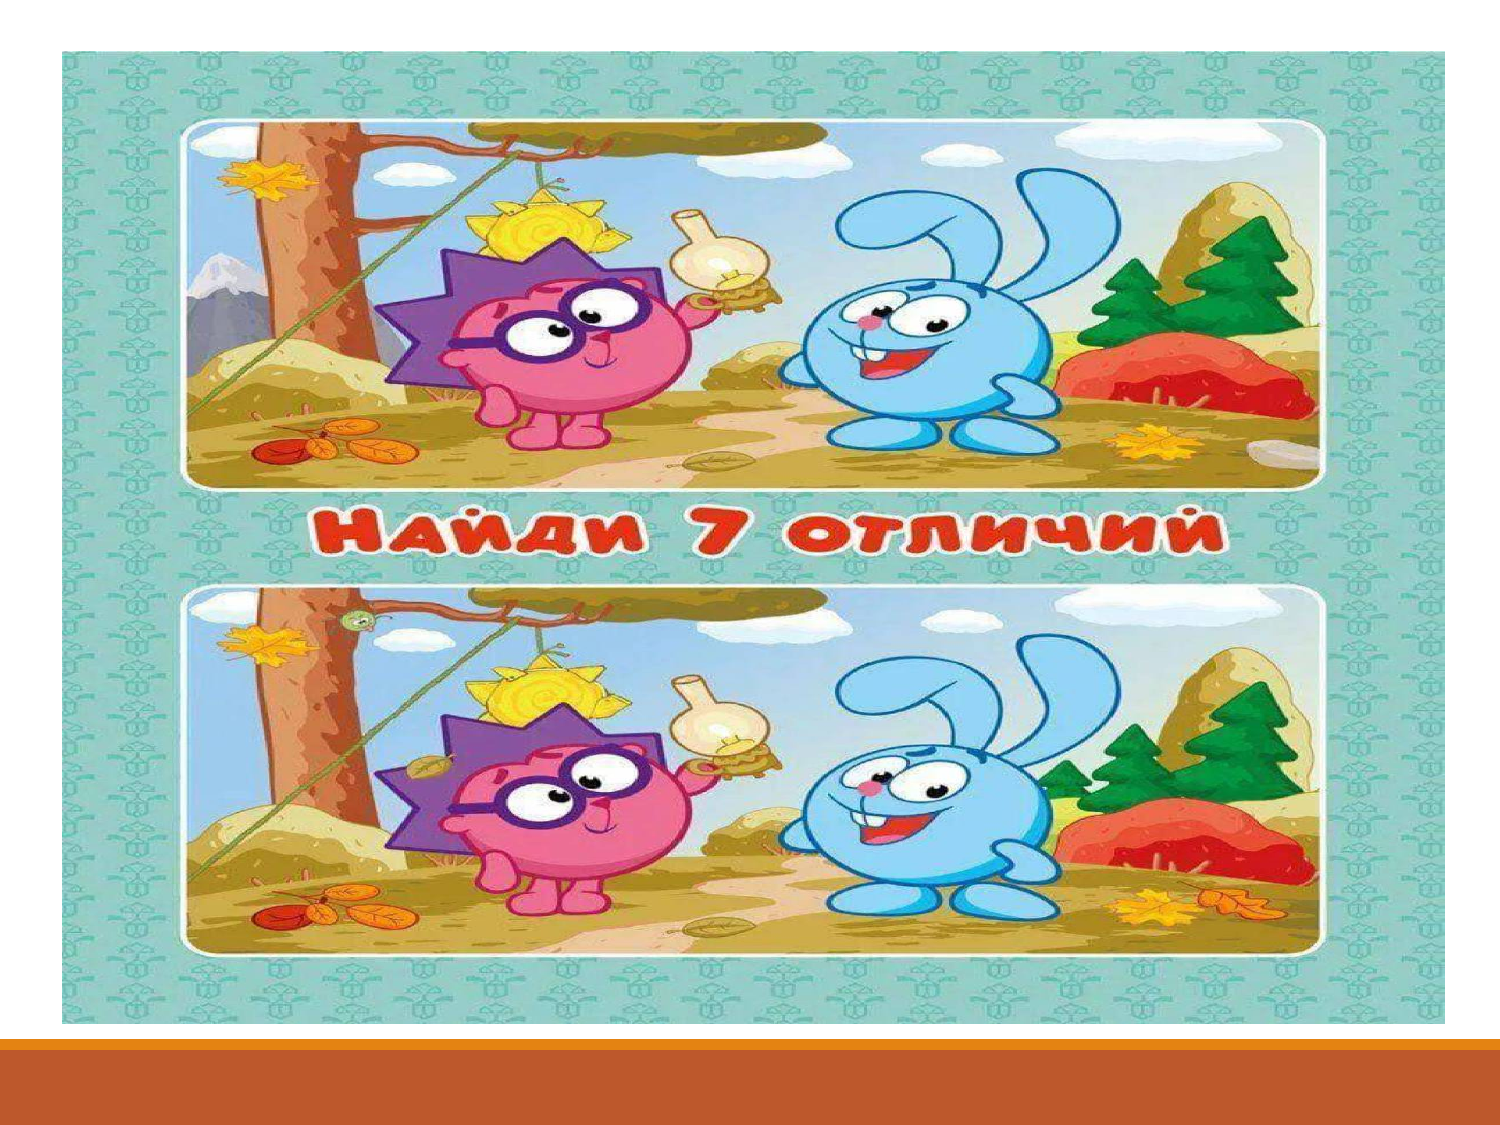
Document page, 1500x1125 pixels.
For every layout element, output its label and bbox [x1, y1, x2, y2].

list [62, 51, 1446, 1024]
